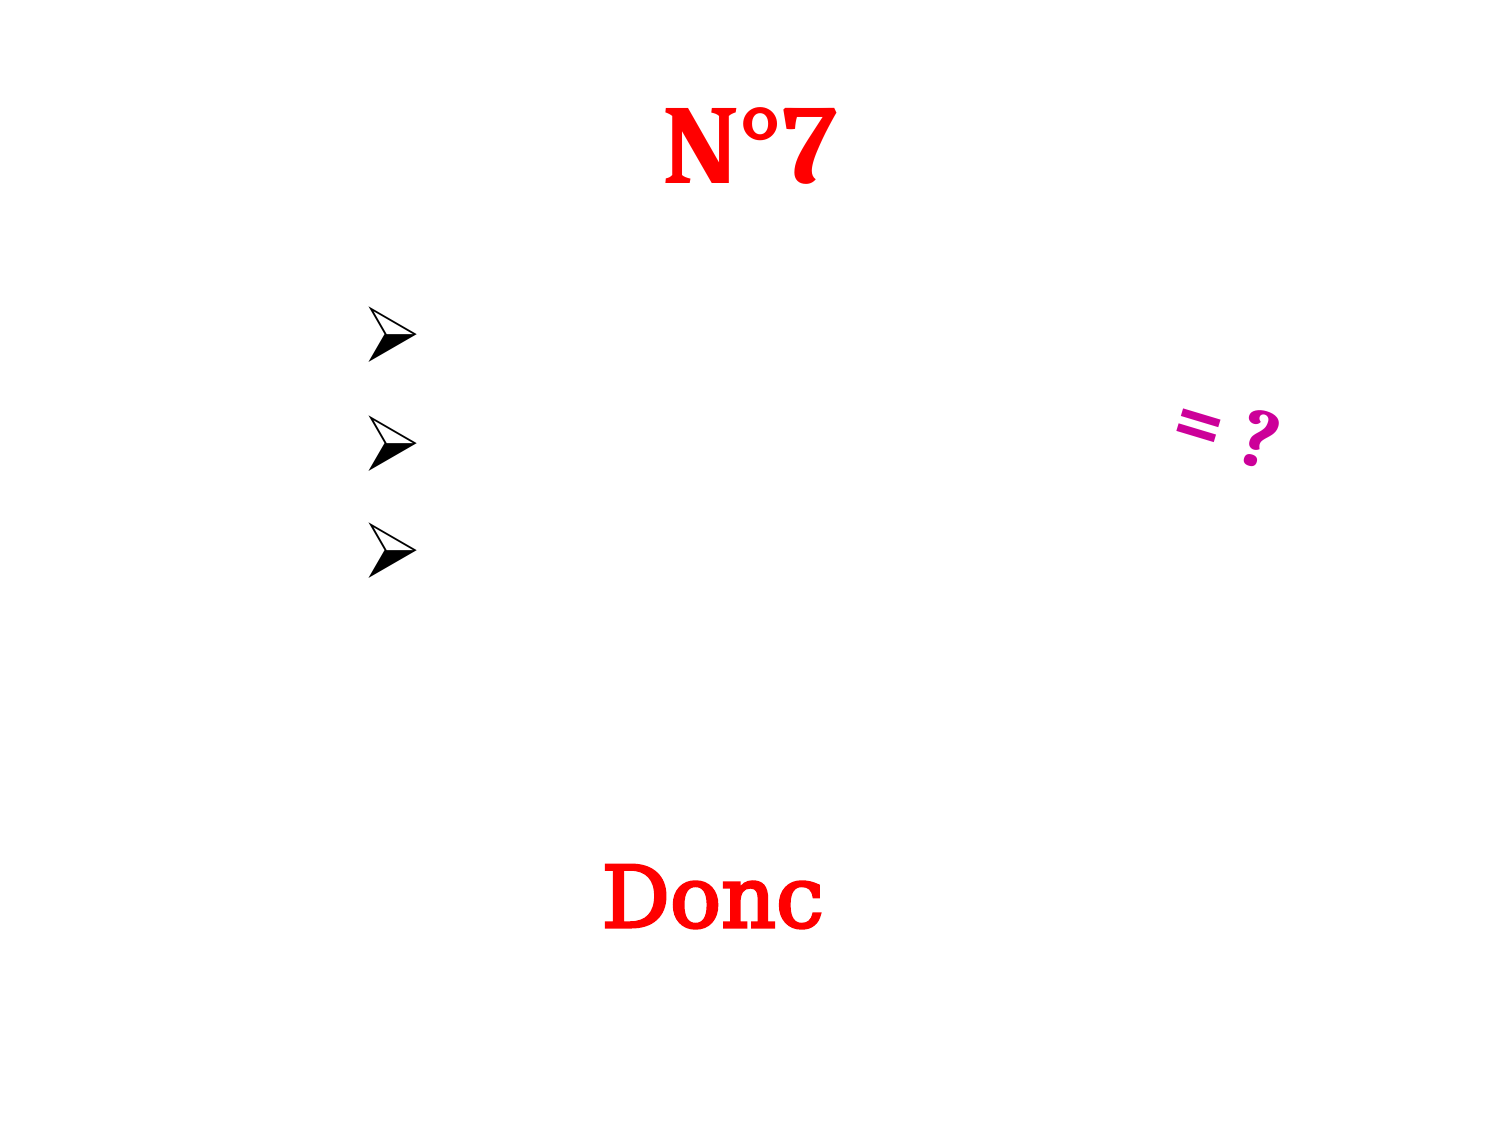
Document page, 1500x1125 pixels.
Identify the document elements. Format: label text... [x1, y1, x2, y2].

text_box N°7 [0, 63, 1500, 214]
